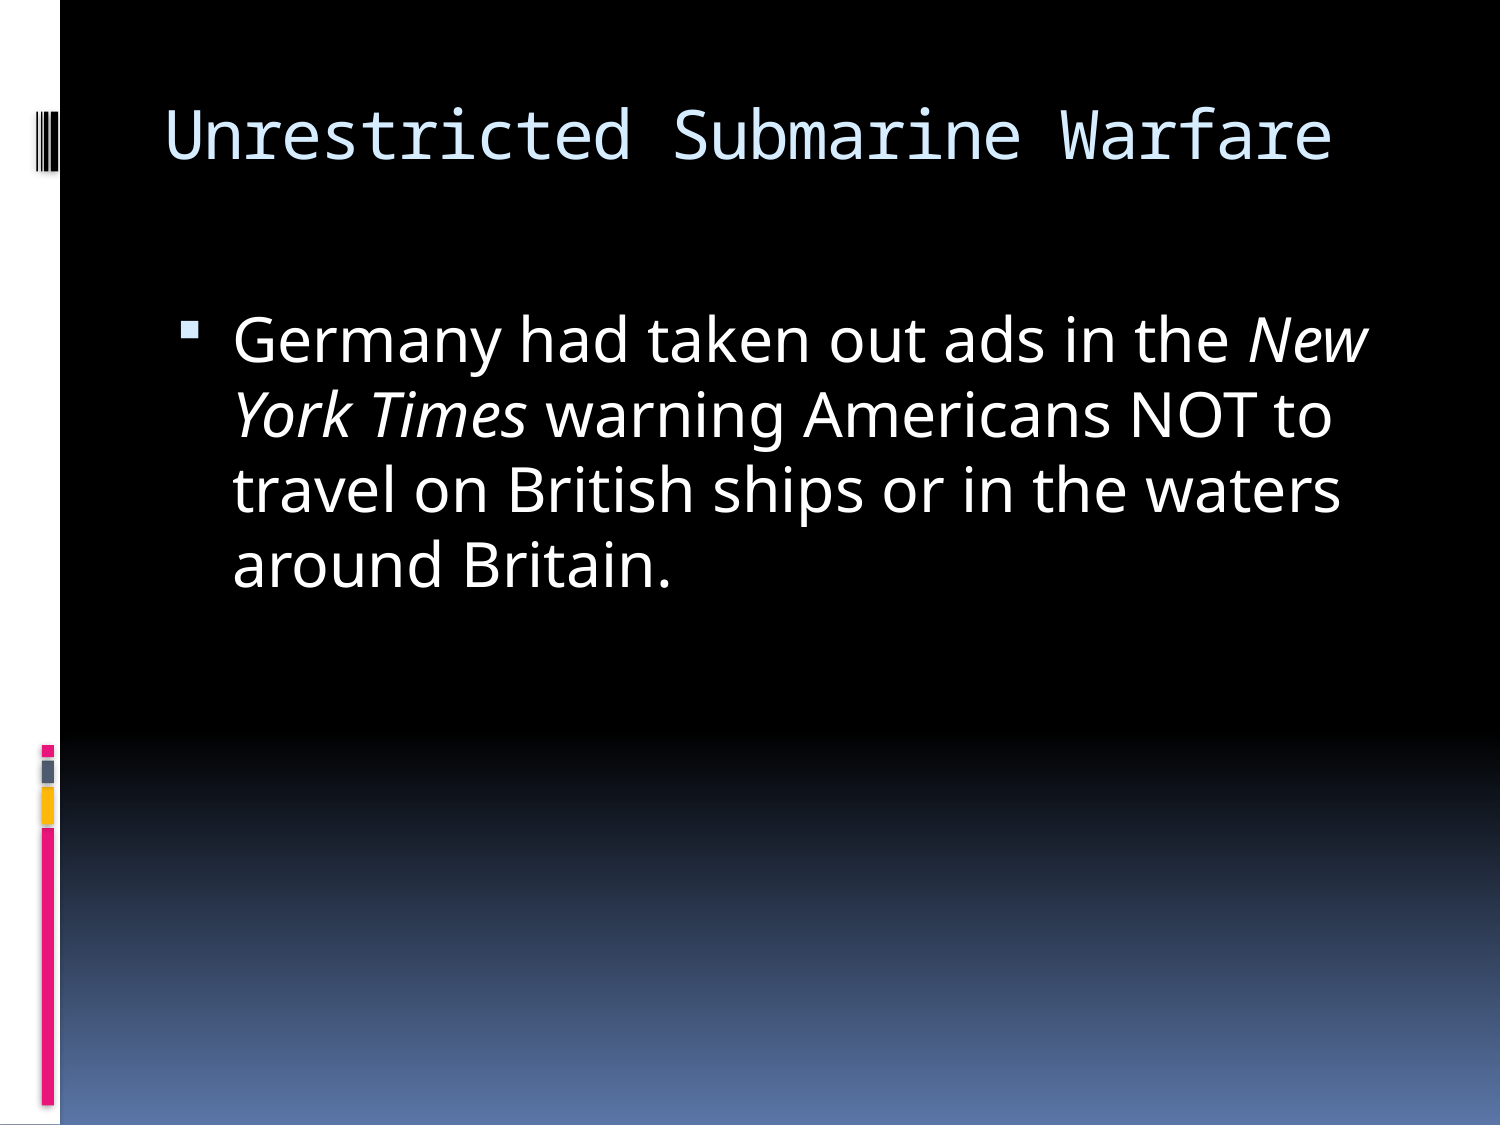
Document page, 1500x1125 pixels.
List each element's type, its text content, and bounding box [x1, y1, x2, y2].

title Unrestricted Submarine Warfare [150, 83, 1425, 234]
list Germany had taken out ads in the New York Times warning Americans NOT to travel on British ships or in the waters around Britain. [150, 292, 1425, 1043]
